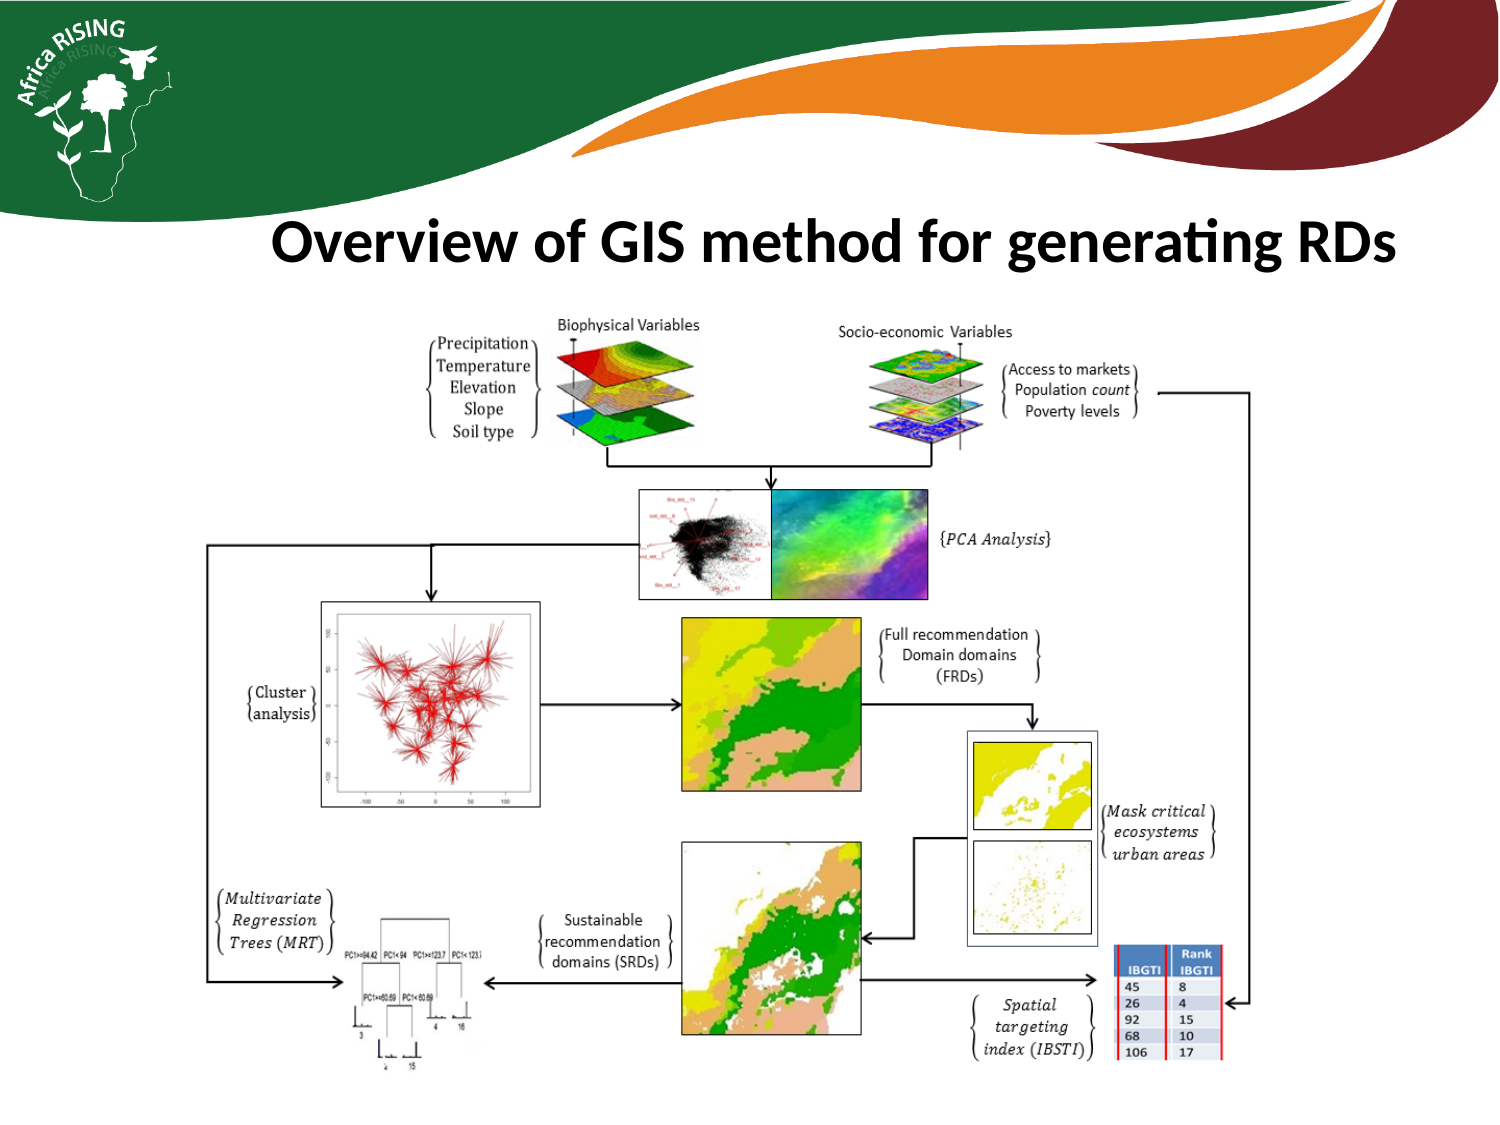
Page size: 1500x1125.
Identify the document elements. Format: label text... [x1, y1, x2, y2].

picture [129, 283, 1463, 1101]
picture [0, 0, 1499, 222]
title Overview of GIS method for generating RDs [256, 187, 1438, 282]
